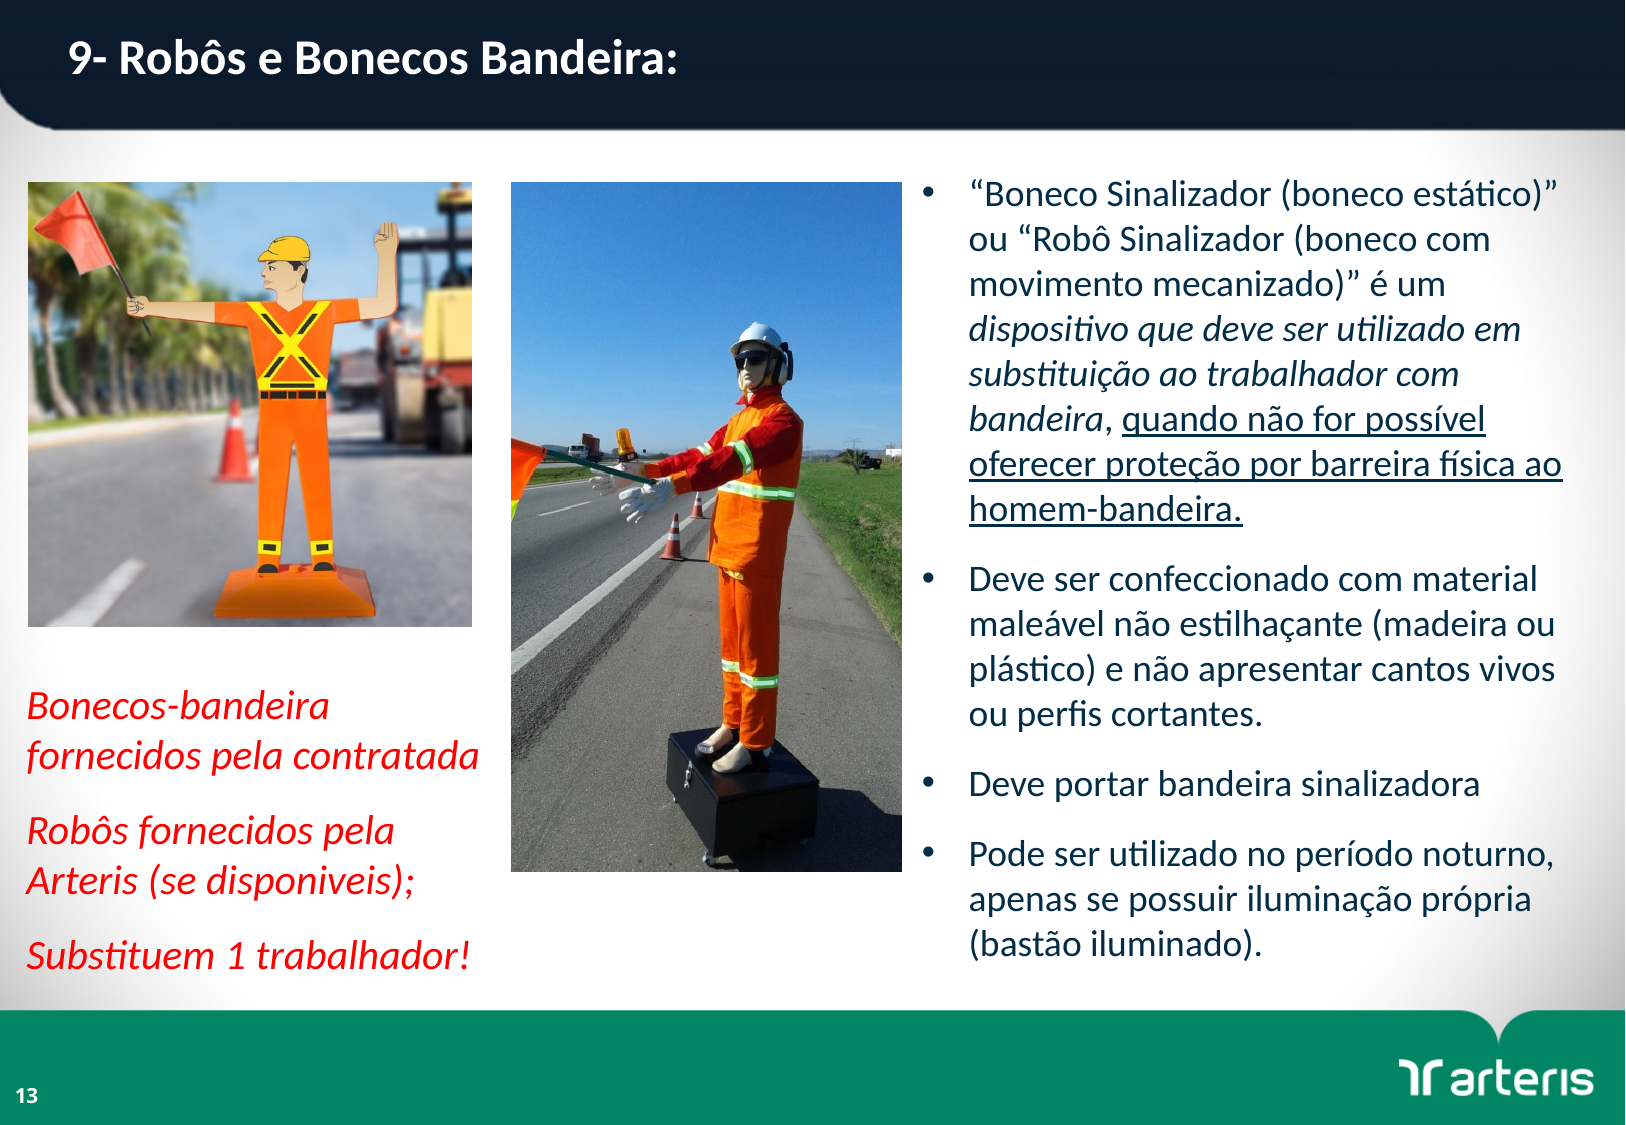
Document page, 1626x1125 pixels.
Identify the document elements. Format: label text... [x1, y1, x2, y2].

text_box “Boneco Sinalizador (boneco estático)” ou “Robô Sinalizador (boneco com movimento mecanizado)” é um dispositivo que deve ser utilizado em substituição ao trabalhador com bandeira, quando não for possível oferecer proteção por barreira física ao homem-bandeira. Deve ser confeccionado com material maleável não estilhaçante (madeira ou plástico) e não apresentar cantos vivos ou perfis cortantes. Deve portar bandeira sinalizadora Pode ser utilizado no período noturno, apenas se possuir iluminação própria (bastão iluminado). [907, 162, 1593, 972]
title 9- Robôs e Bonecos Bandeira: [66, 42, 907, 127]
text_box Bonecos-bandeira fornecidos pela contratada Robôs fornecidos pela Arteris (se disponiveis); Substituem 1 trabalhador! [20, 671, 494, 984]
picture [0, 0, 1625, 1125]
